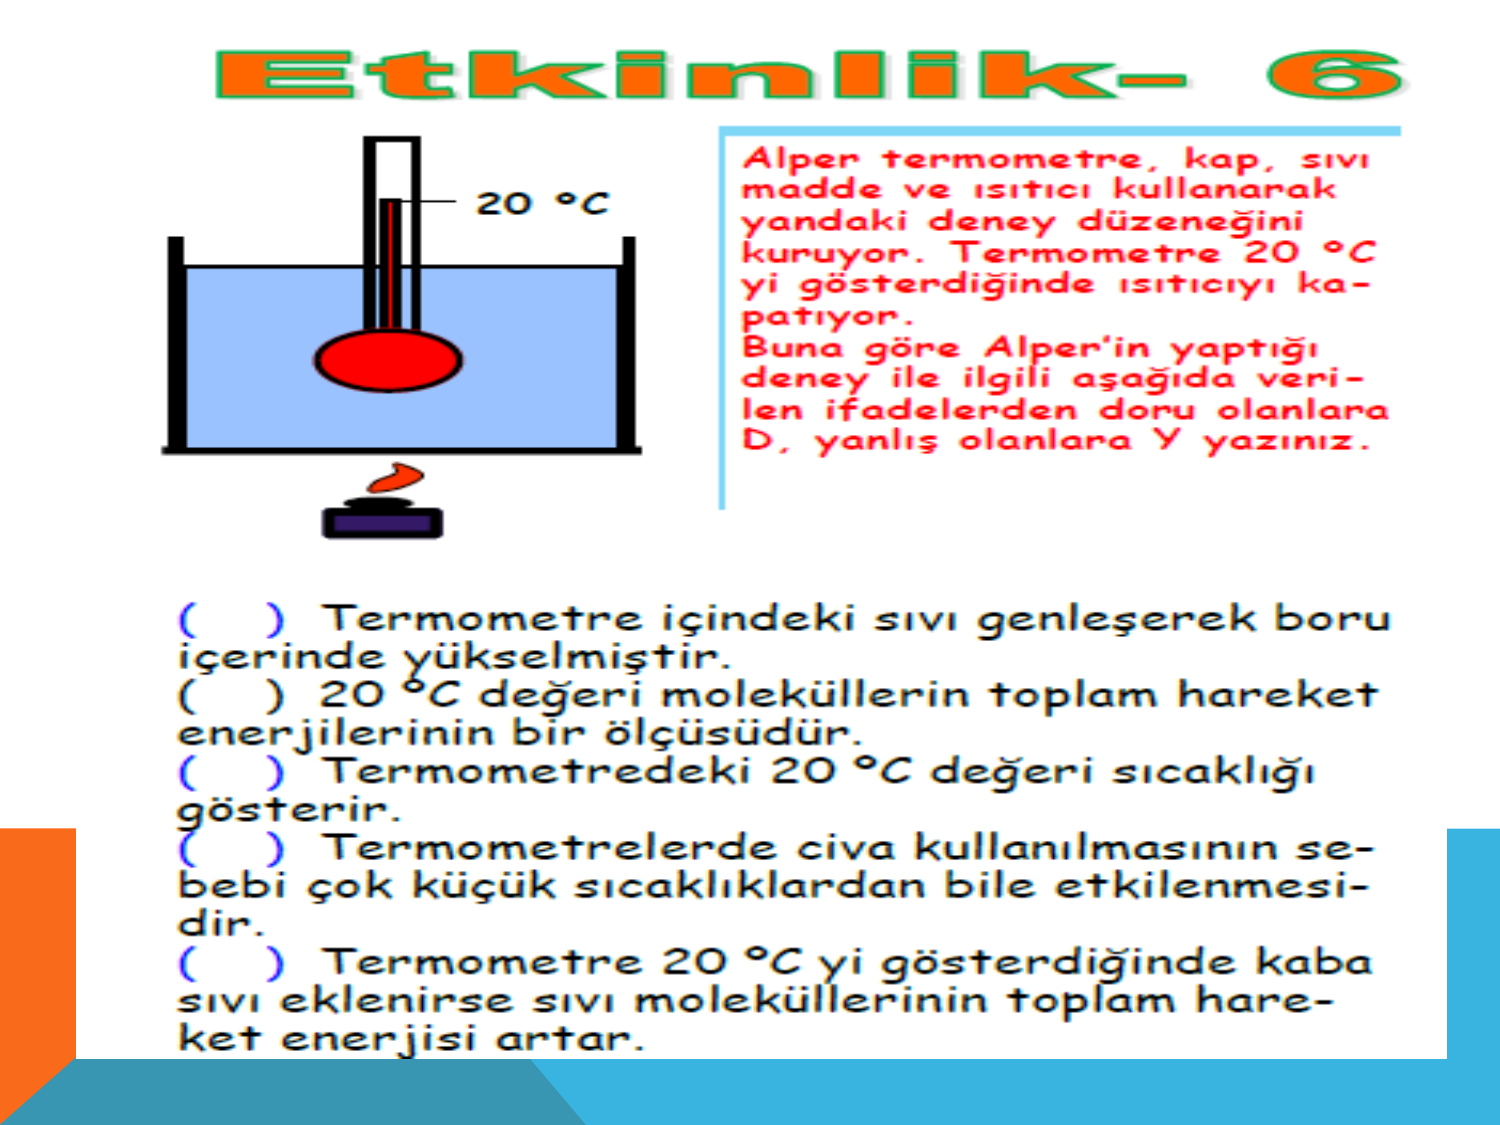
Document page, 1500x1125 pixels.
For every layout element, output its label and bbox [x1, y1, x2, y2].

picture [76, 19, 1448, 1059]
